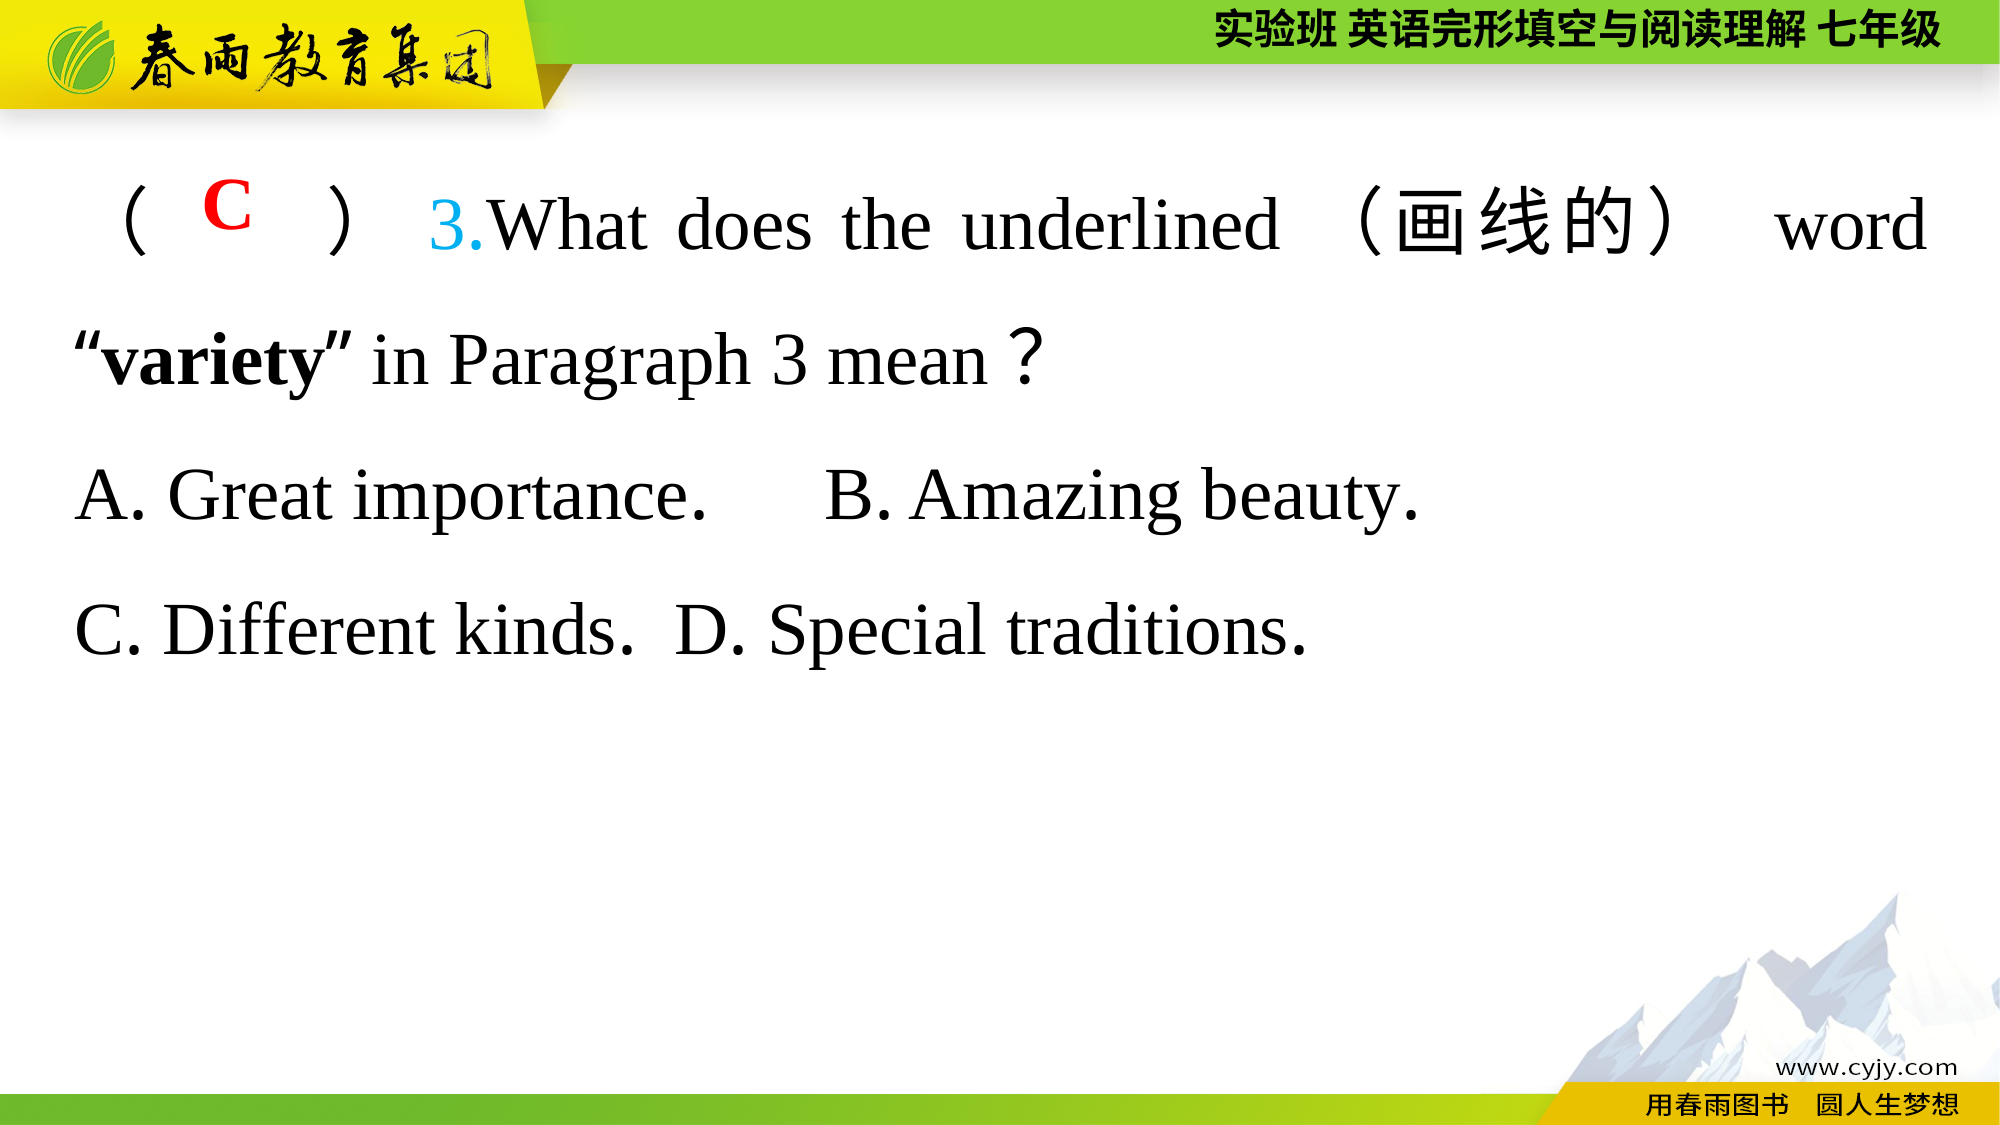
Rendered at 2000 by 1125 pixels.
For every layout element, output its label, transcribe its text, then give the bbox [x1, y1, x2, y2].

list （ ）3.What does the underlined（画线的） word “variety” in Paragraph 3 mean？ A. Great importance. B. Amazing beauty. C. Different kinds. D. Special traditions. [59, 122, 1944, 683]
picture [0, 0, 2000, 1125]
